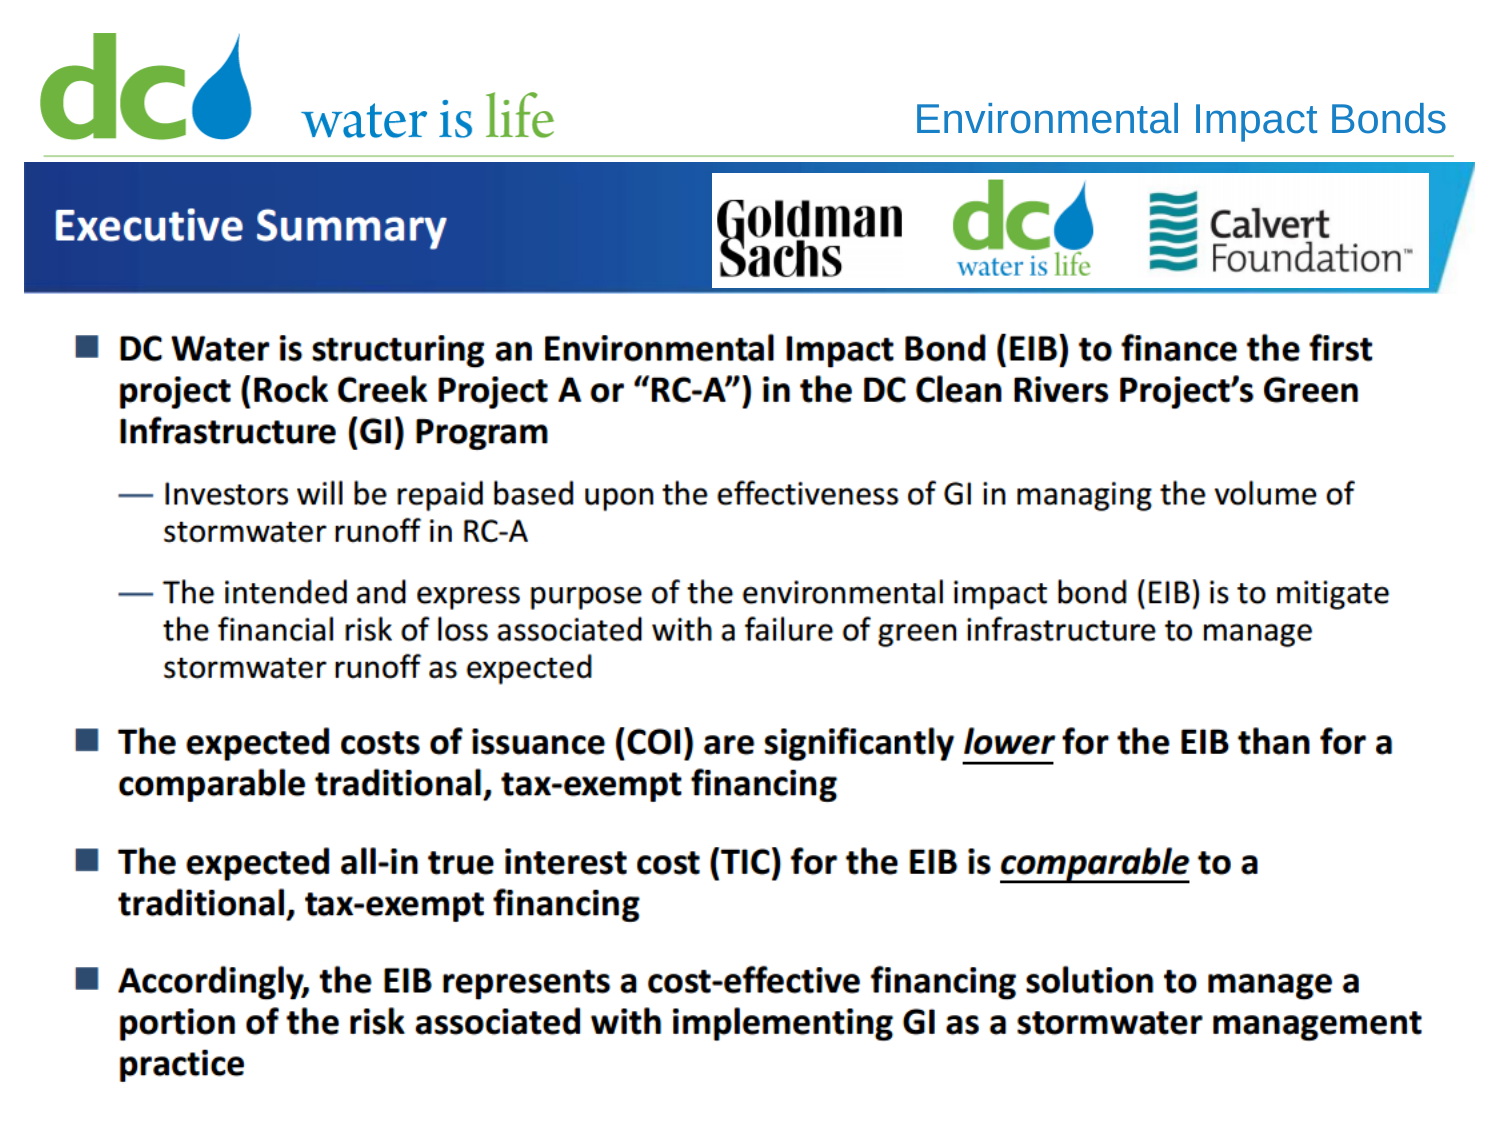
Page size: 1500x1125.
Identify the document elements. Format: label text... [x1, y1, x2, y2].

text_box Environmental Impact Bonds [637, 84, 1463, 150]
picture [0, 0, 1500, 1125]
